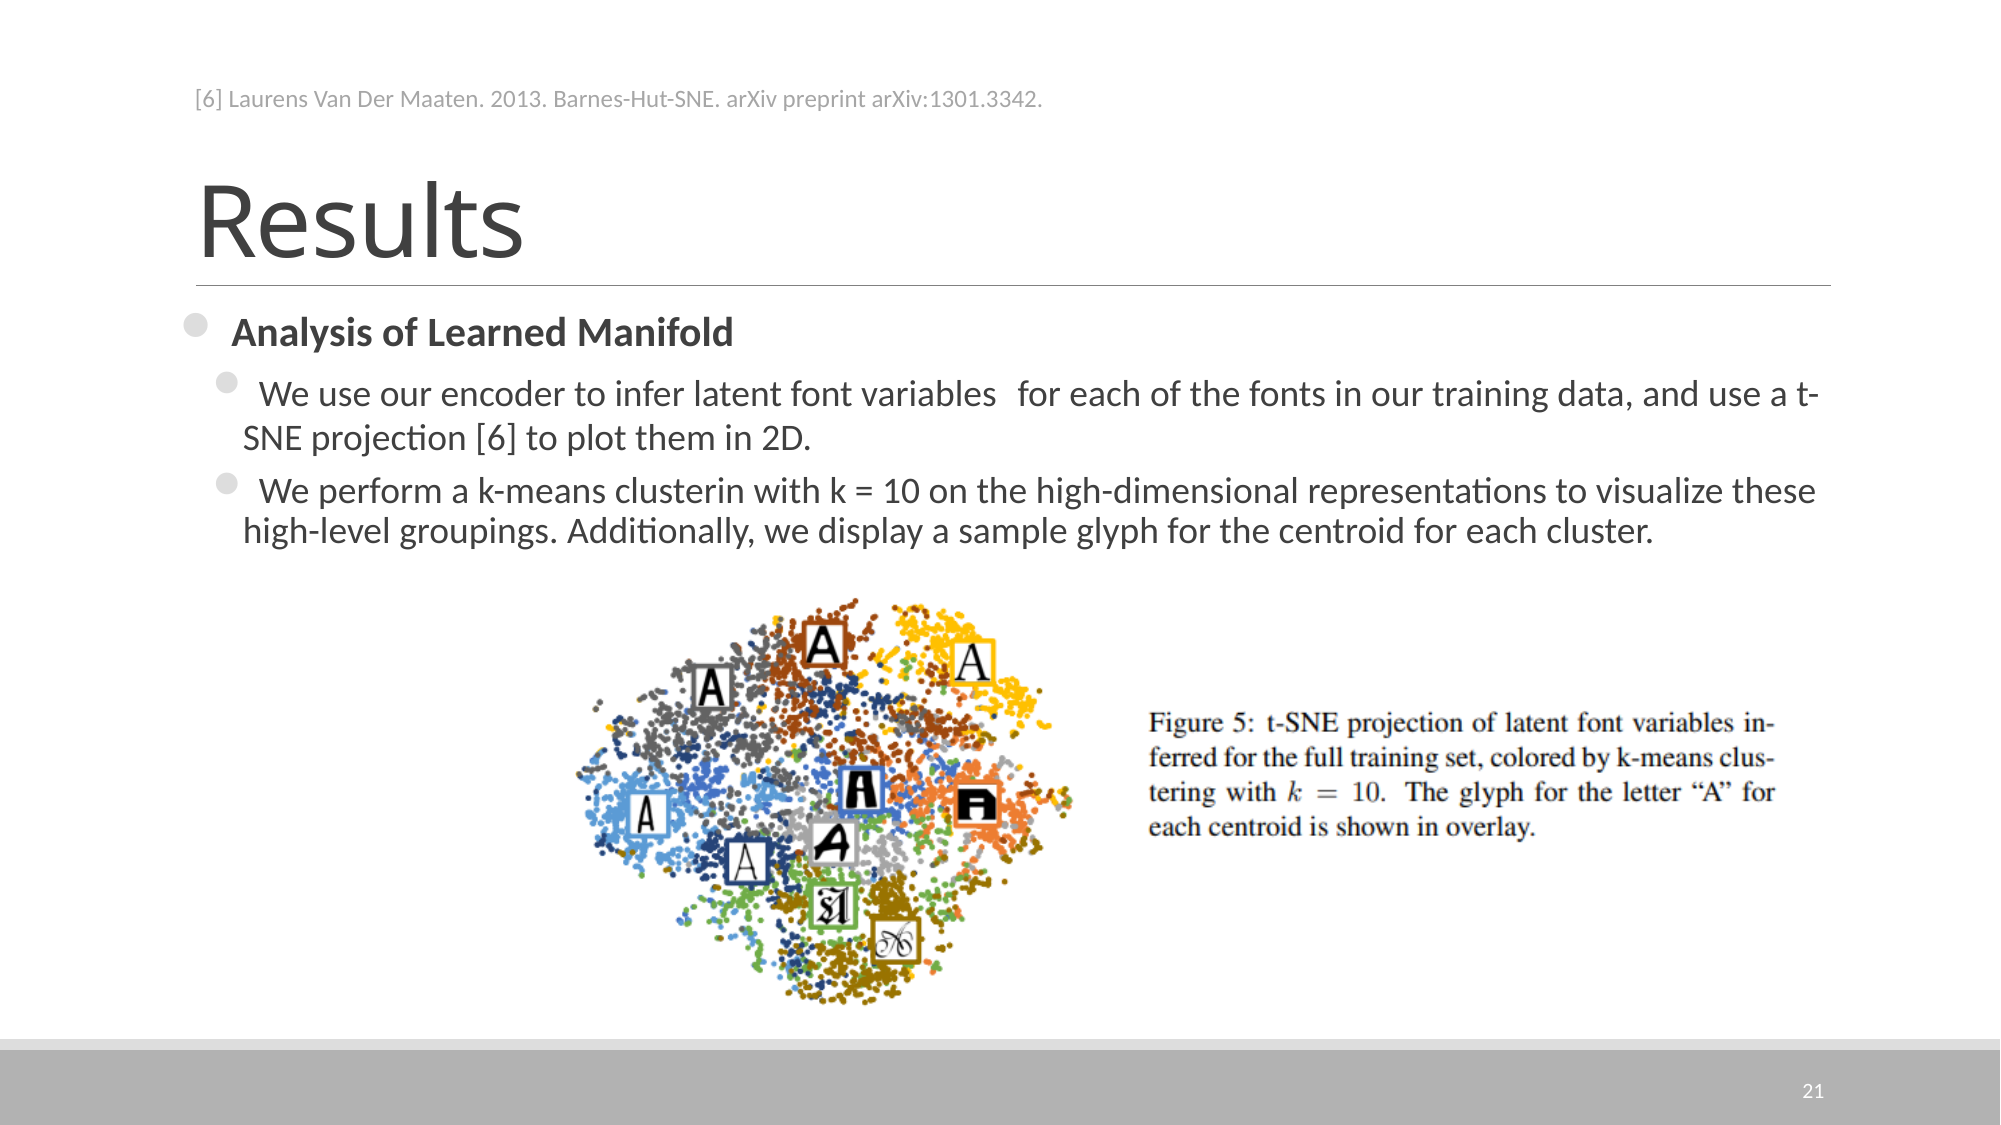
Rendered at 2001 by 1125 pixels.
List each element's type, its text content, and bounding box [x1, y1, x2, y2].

picture [575, 562, 1088, 1032]
picture [1144, 702, 1783, 847]
slide_number 21 [1624, 1059, 1840, 1120]
text_box [6] Laurens Van Der Maaten. 2013. Barnes-Hut-SNE. arXiv preprint arXiv:1301.3342. [179, 75, 1384, 120]
title Results [180, 47, 1830, 285]
